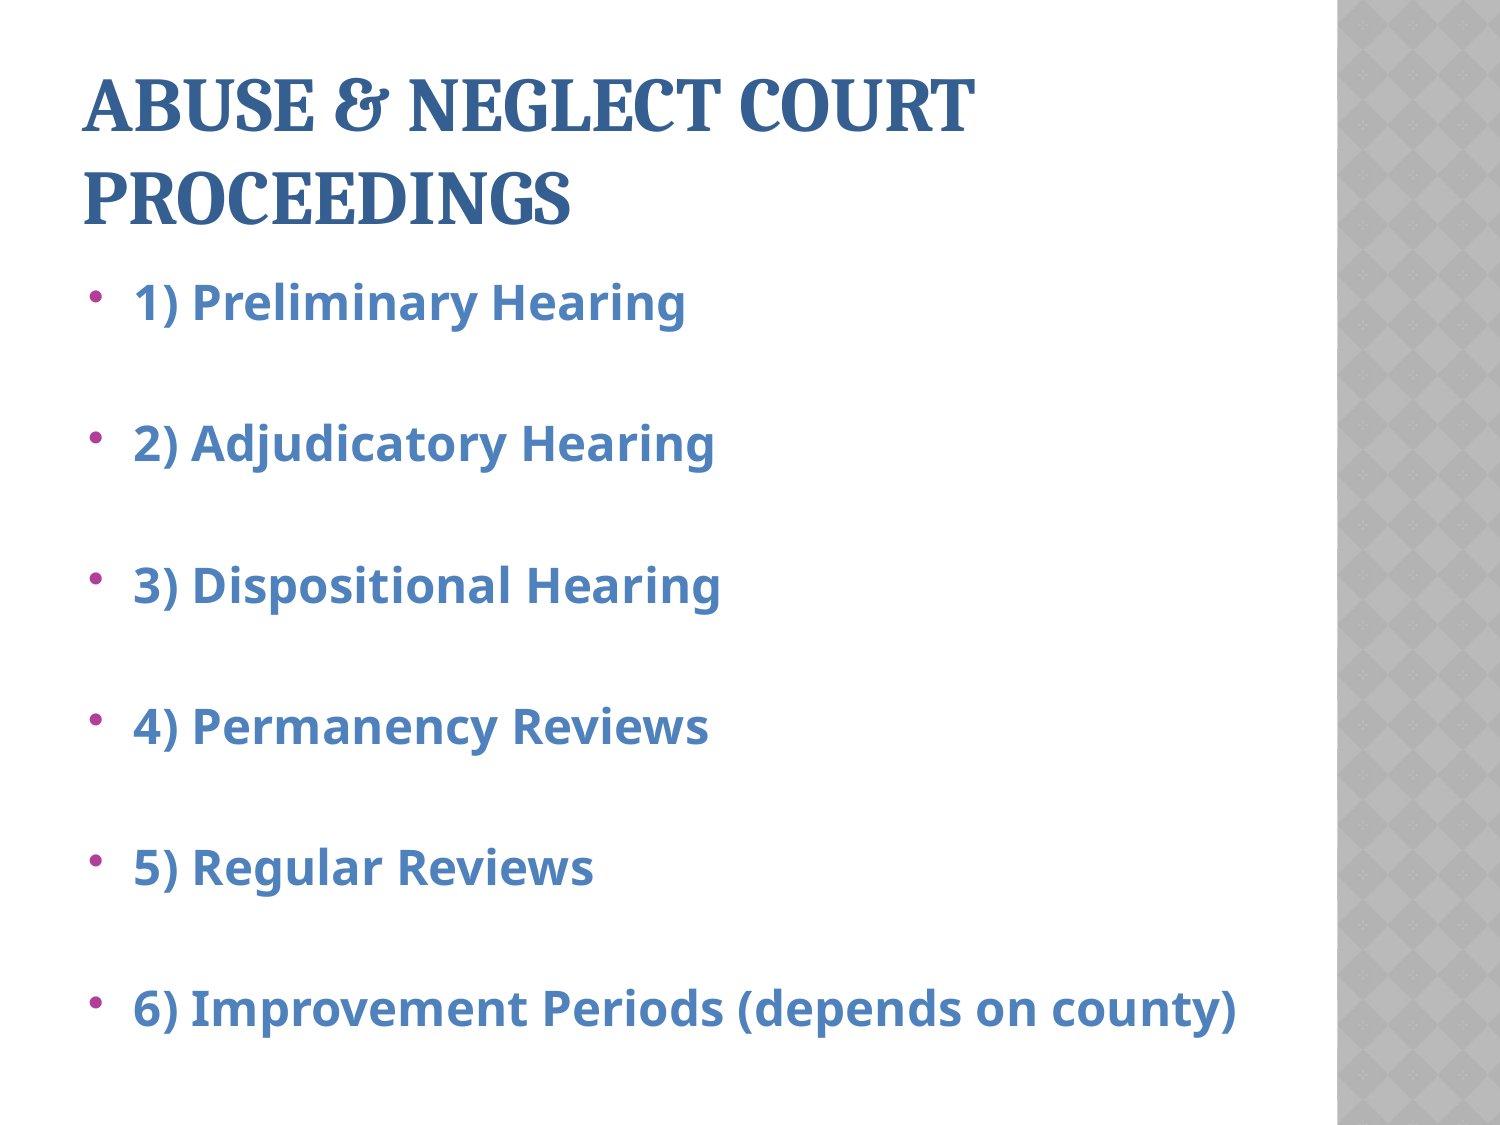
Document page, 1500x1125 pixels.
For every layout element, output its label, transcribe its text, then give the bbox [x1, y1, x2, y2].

title Abuse & Neglect Court Proceedings [75, 52, 1263, 240]
list 1) Preliminary Hearing 2) Adjudicatory Hearing 3) Dispositional Hearing 4) Permanency Reviews 5) Regular Reviews 6) Improvement Periods (depends on county) [75, 264, 1263, 1059]
